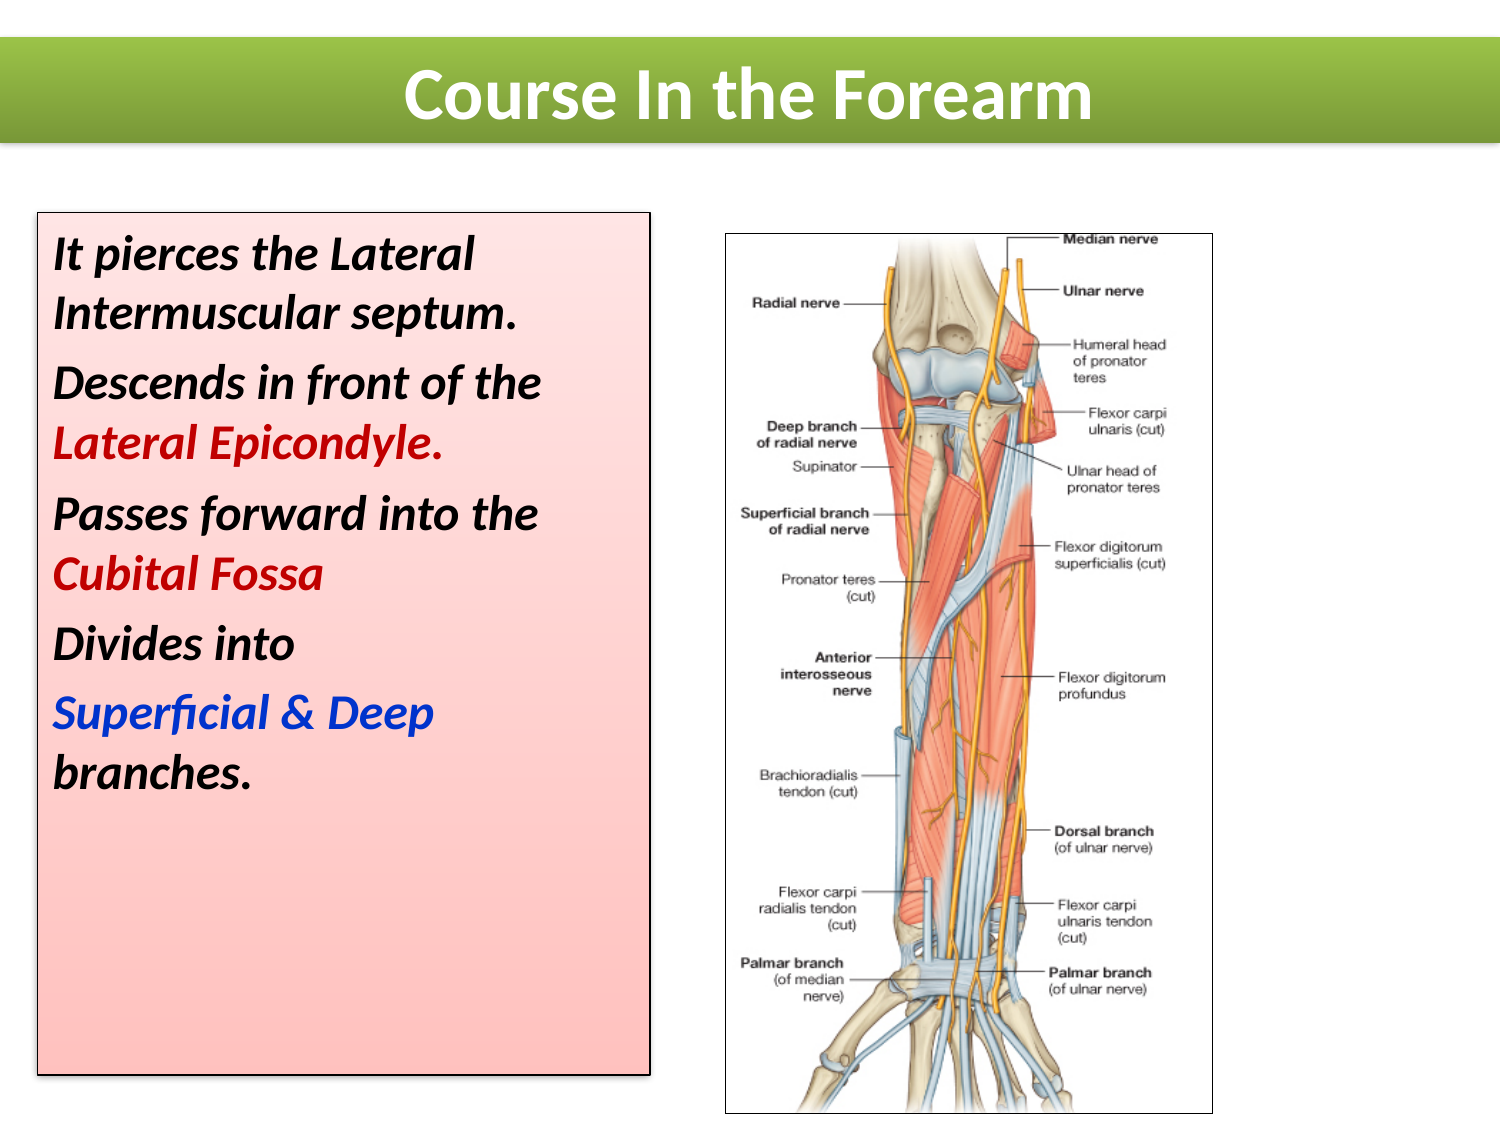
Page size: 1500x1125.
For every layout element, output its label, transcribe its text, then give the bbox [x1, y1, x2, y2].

list It pierces the Lateral Intermuscular septum. Descends in front of the Lateral Epicondyle. Passes forward into the Cubital Fossa Divides into Superficial & Deep branches. [37, 212, 651, 1076]
text_box Course In the Forearm [0, 37, 1500, 143]
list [724, 232, 1213, 1114]
